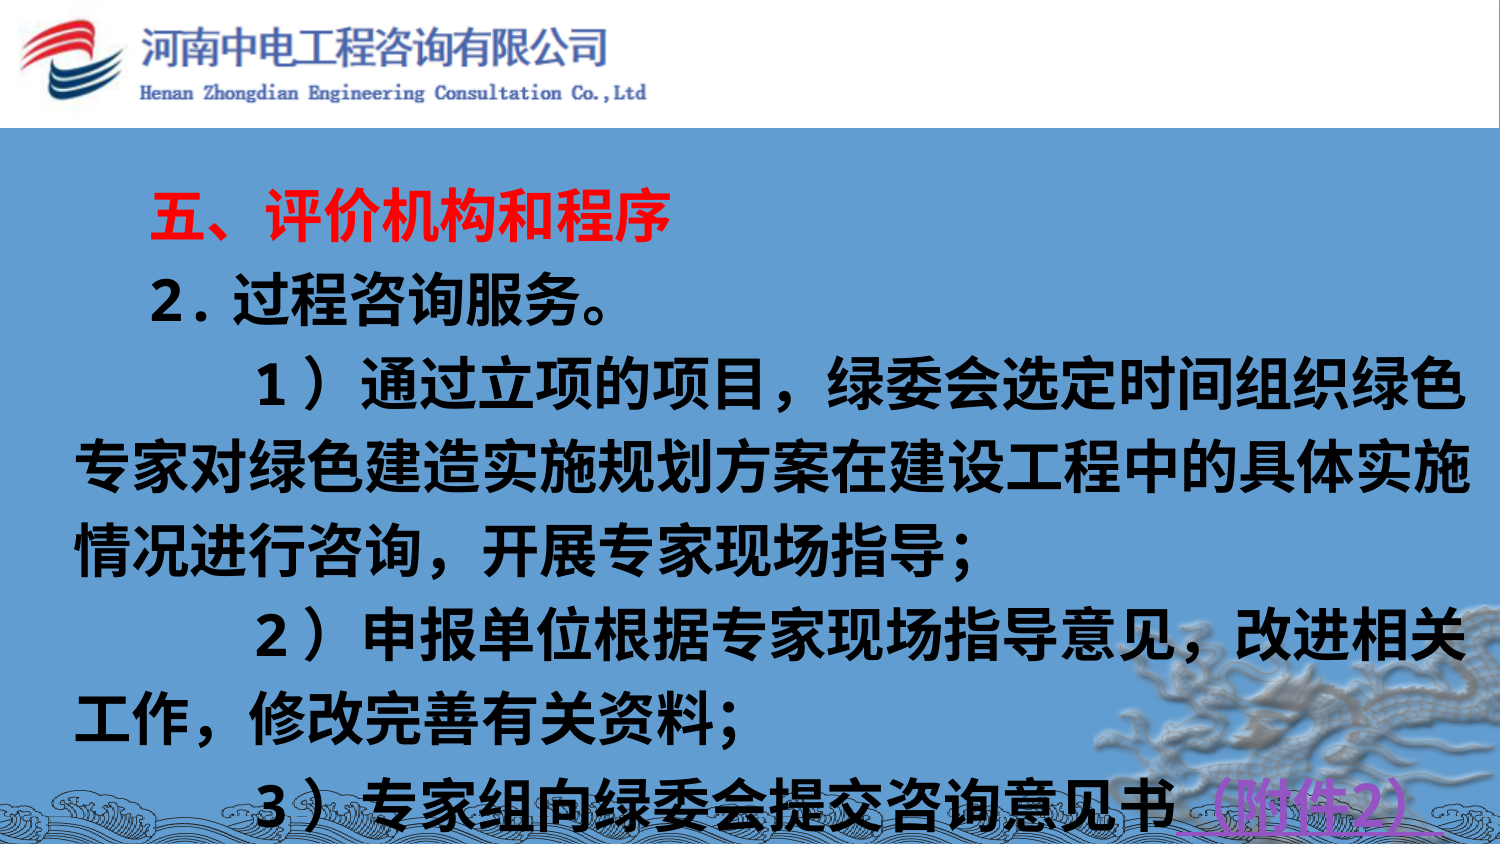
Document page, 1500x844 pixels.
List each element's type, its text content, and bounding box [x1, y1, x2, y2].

text_box 五、评价机构和程序 2.过程咨询服务。 1）通过立项的项目，绿委会选定时间组织绿色专家对绿色建造实施规划方案在建设工程中的具体实施情况进行咨询，开展专家现场指导； 2）申报单位根据专家现场指导意见，改进相关工作，修改完善有关资料； 3）专家组向绿委会提交咨询意见书（附件2）。 [58, 157, 1500, 844]
picture [0, 0, 1500, 129]
